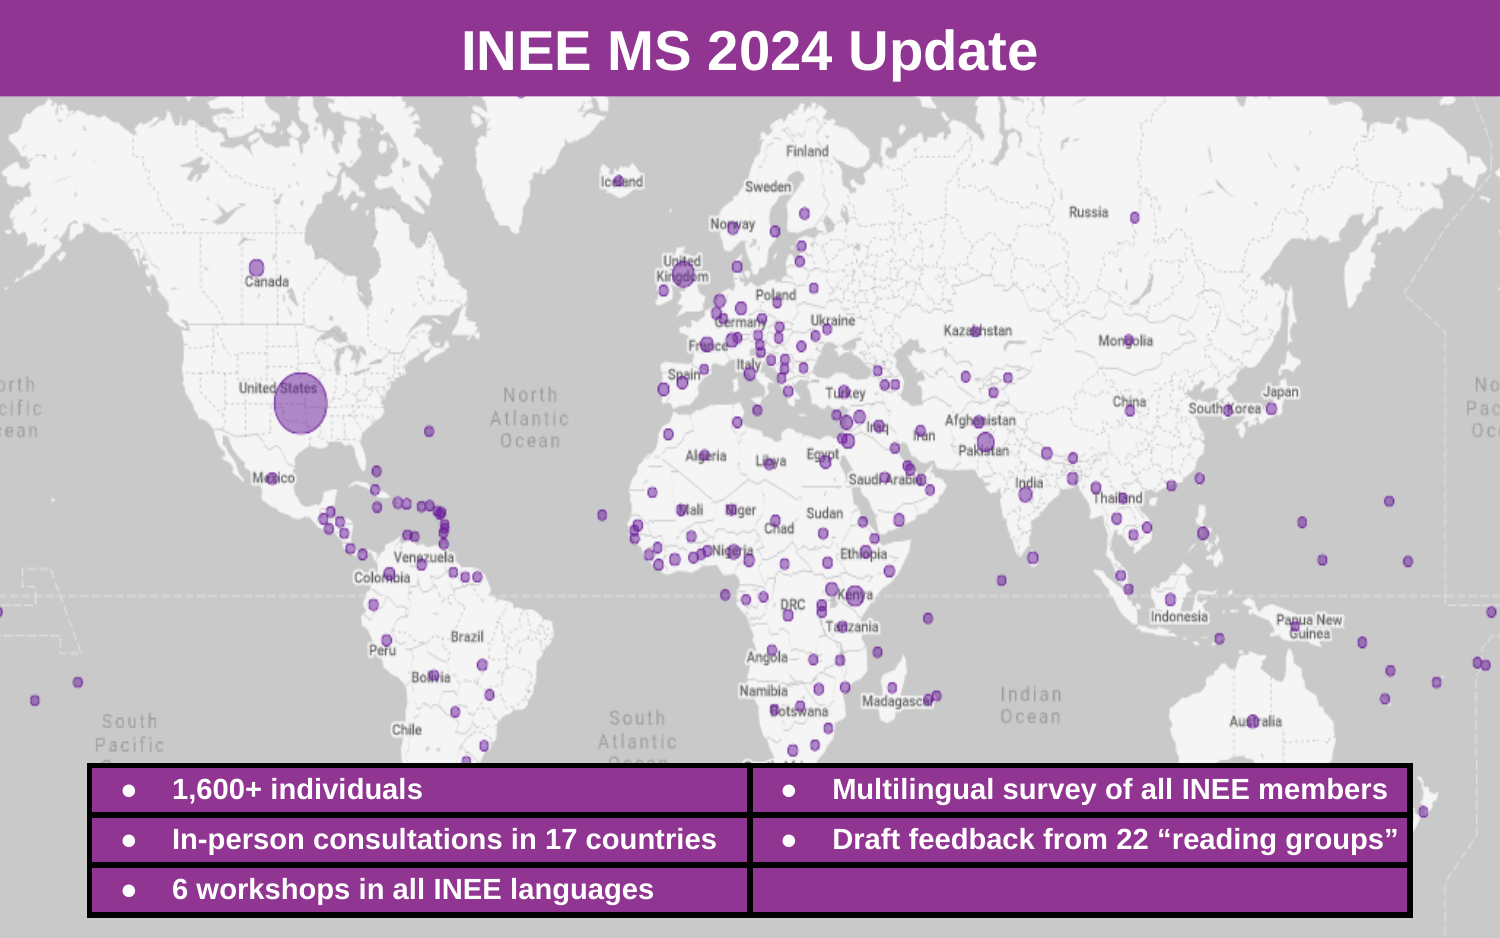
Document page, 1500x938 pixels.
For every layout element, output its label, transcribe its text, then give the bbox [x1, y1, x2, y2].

table_cell In-person consultations in 17 countries [92, 818, 747, 862]
table_cell [753, 868, 1407, 912]
picture [0, 97, 1500, 938]
table_header 1,600+ individuals [92, 768, 747, 812]
table_header Multilingual survey of all INEE members [753, 768, 1407, 812]
title INEE MS 2024 Update [0, 0, 1500, 97]
table_cell 6 workshops in all INEE languages [92, 868, 747, 912]
table_cell Draft feedback from 22 “reading groups” [753, 818, 1407, 862]
